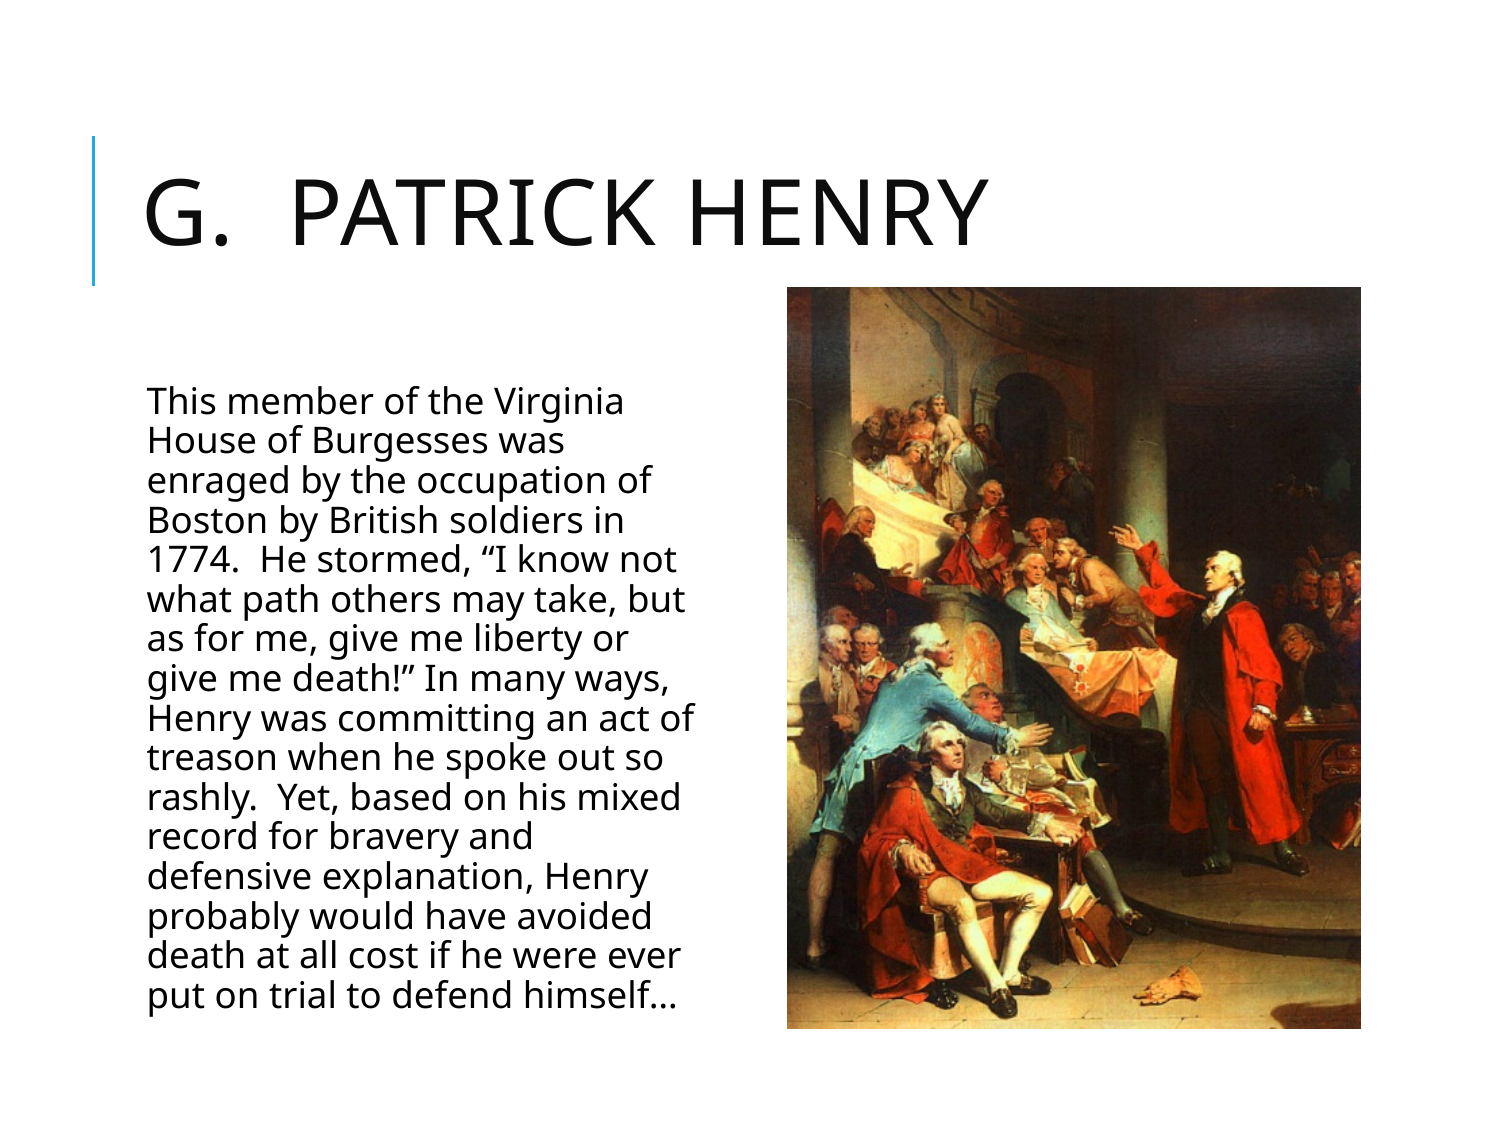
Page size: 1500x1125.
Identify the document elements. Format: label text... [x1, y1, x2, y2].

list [787, 287, 1362, 1030]
title G. Patrick henry [126, 96, 1322, 342]
list This member of the Virginia House of Burgesses was enraged by the occupation of Boston by British soldiers in 1774. He stormed, “I know not what path others may take, but as for me, give me liberty or give me death!” In many ways, Henry was committing an act of treason when he spoke out so rashly. Yet, based on his mixed record for bravery and defensive explanation, Henry probably would have avoided death at all cost if he were ever put on trial to defend himself… [126, 375, 711, 1035]
